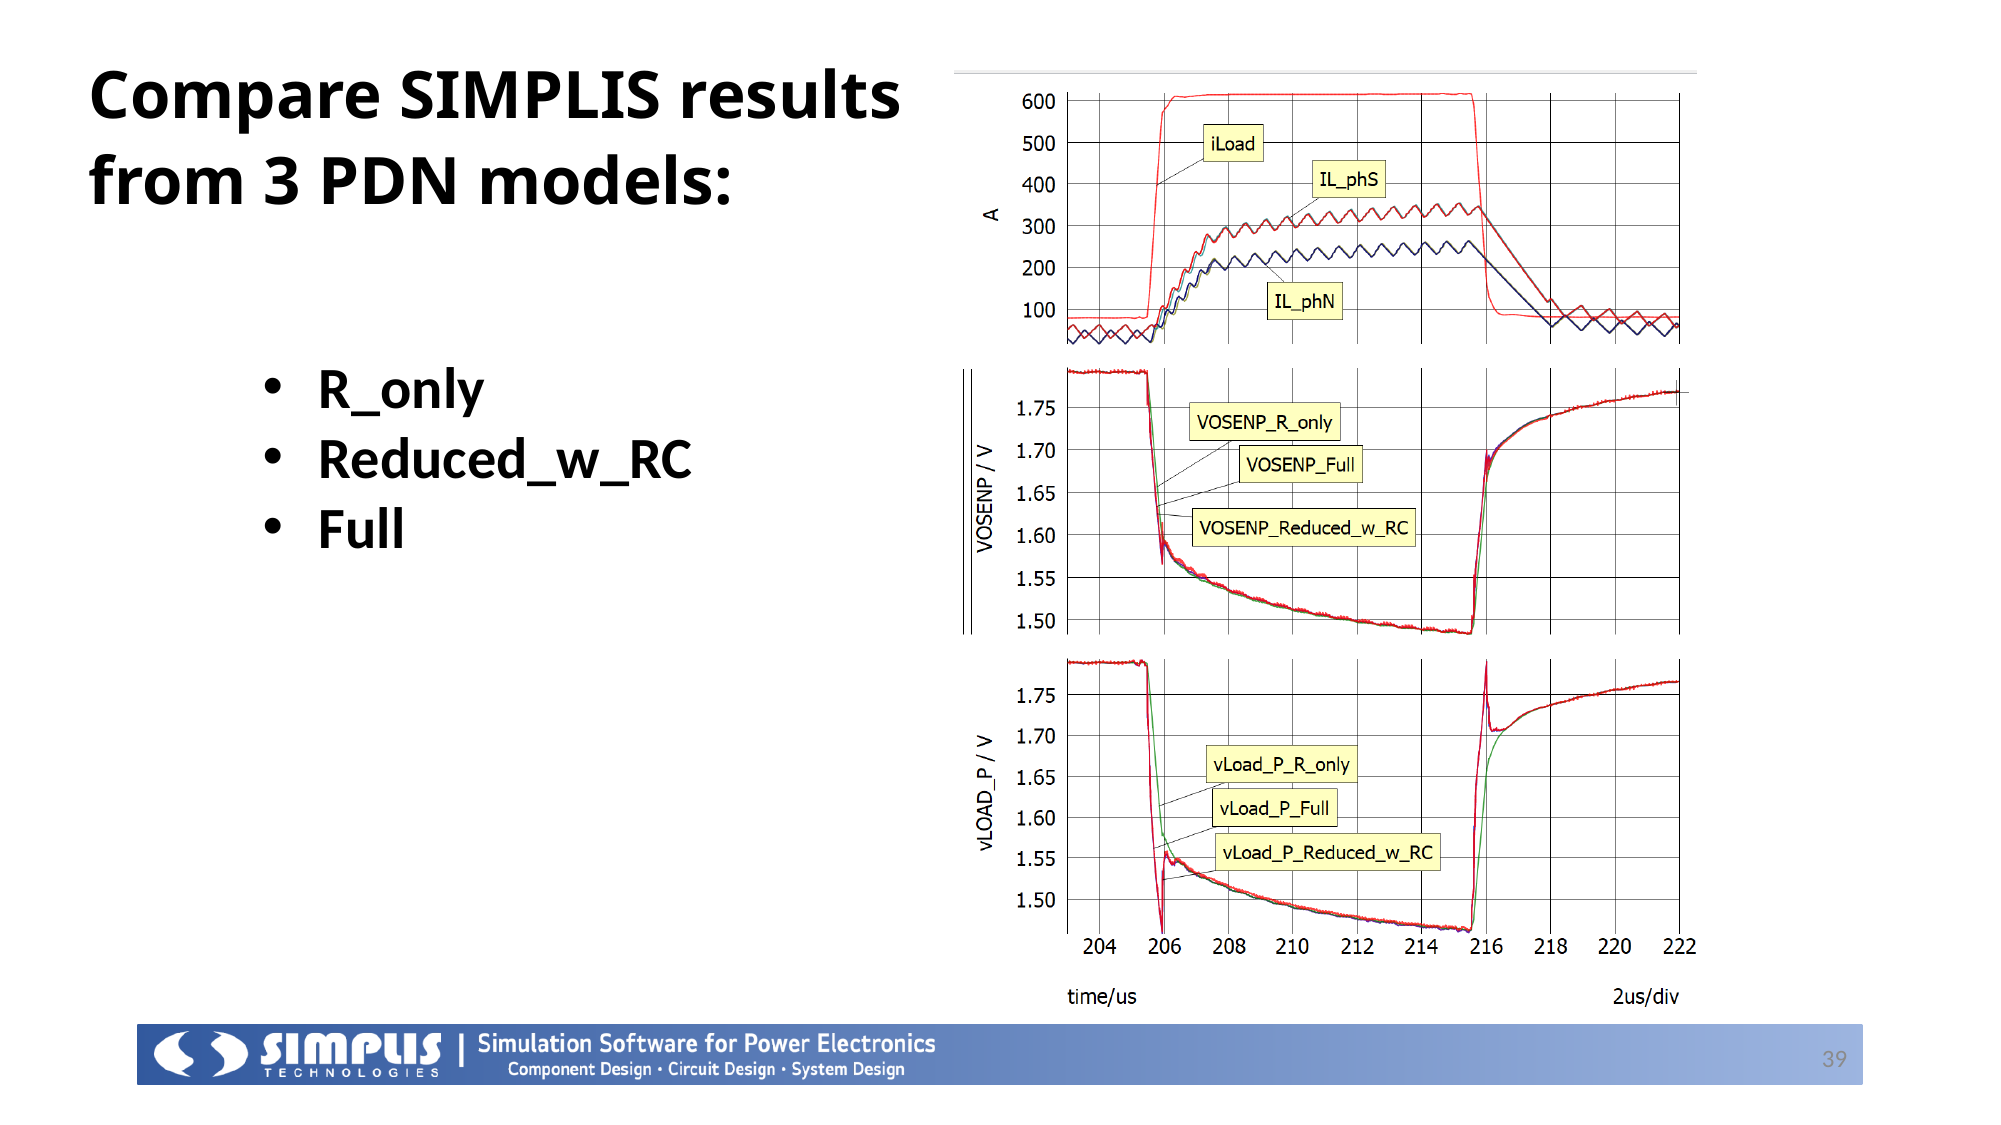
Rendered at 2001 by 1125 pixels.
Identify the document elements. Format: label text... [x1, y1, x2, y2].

picture [154, 1007, 945, 1108]
picture [954, 70, 1697, 1016]
text_box R_only Reduced_w_RC Full [247, 342, 708, 568]
text_box Compare SIMPLIS results from 3 PDN models: [74, 37, 925, 253]
slide_number 39 [1412, 1027, 1863, 1088]
